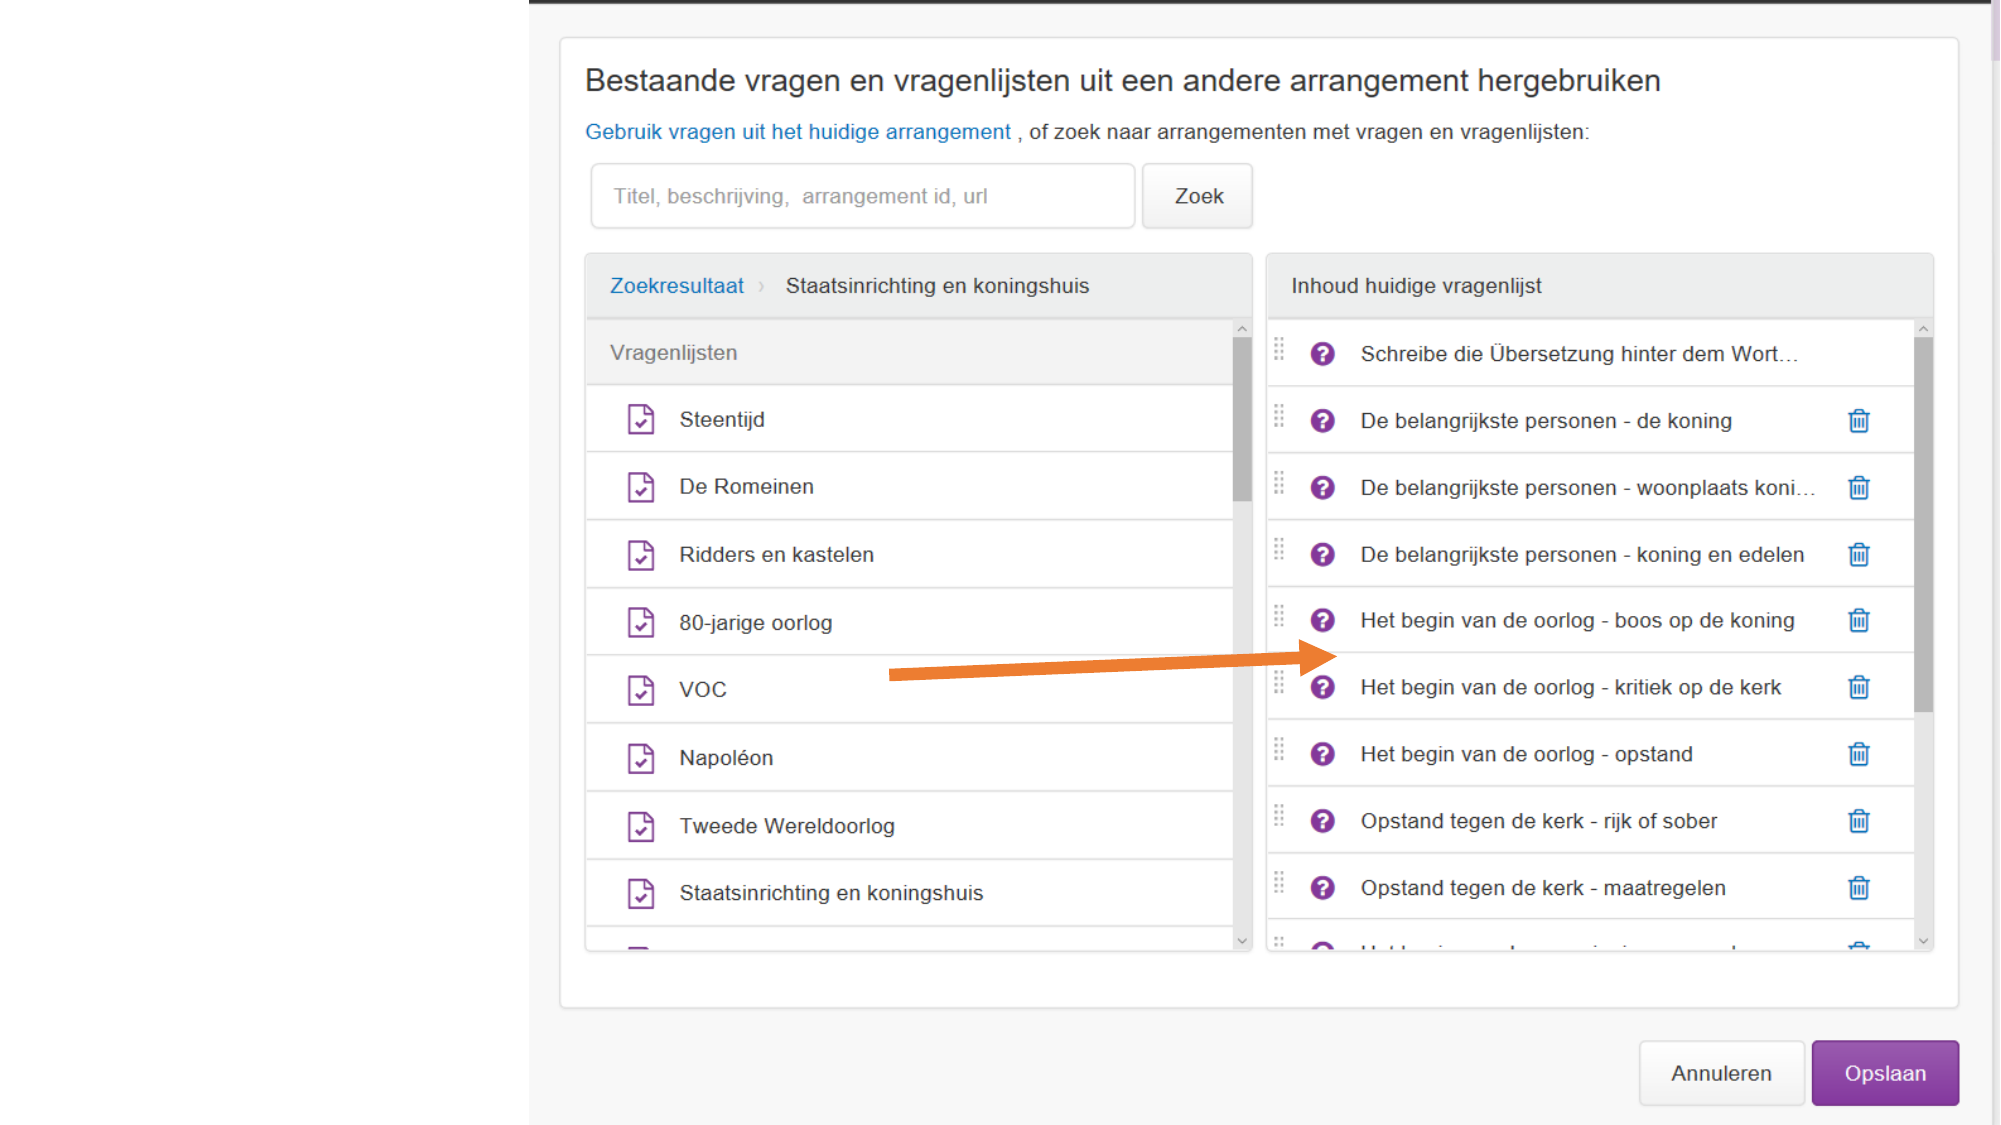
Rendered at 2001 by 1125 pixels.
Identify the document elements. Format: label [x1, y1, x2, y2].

picture [529, 0, 2000, 1125]
text_box [889, 656, 1338, 675]
